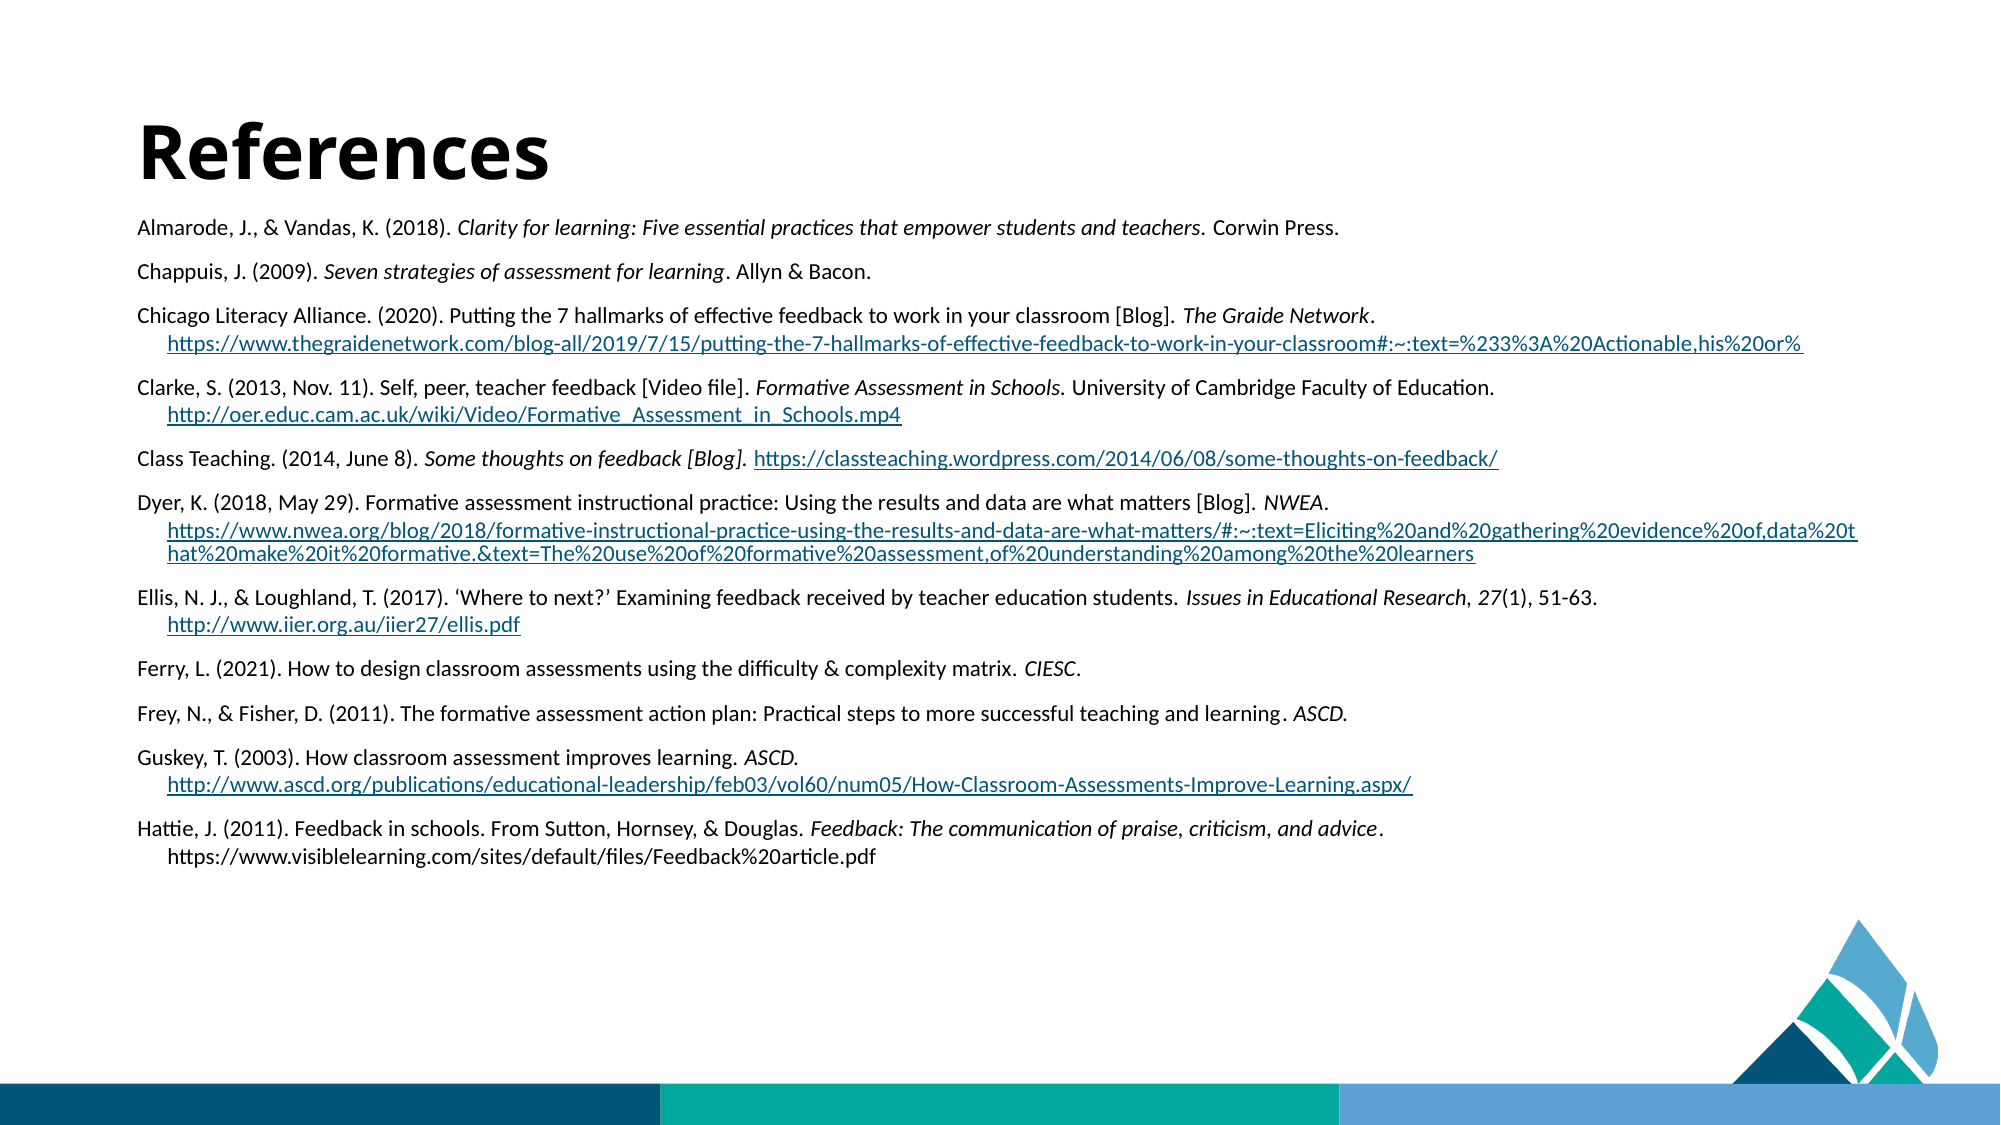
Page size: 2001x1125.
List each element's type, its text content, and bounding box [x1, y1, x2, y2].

picture [1732, 919, 1938, 1084]
list Almarode, J., & Vandas, K. (2018). Clarity for learning: Five essential practices that empower students and teachers. Corwin Press. Chappuis, J. (2009). Seven strategies of assessment for learning. Allyn & Bacon. Chicago Literacy Alliance. (2020). Putting the 7 hallmarks of effective feedback to work in your classroom [Blog]. The Graide Network. https://www.thegraidenetwork.com/blog-all/2019/7/15/putting-the-7-hallmarks-of-effective-feedback-to-work-in-your-classroom#:~:text=%233%3A%20Actionable,his%20or% Clarke, S. (2013, Nov. 11). Self, peer, teacher feedback [Video file]. Formative Assessment in Schools. University of Cambridge Faculty of Education. http://oer.educ.cam.ac.uk/wiki/Video/Formative_Assessment_in_Schools.mp4 Class Teaching. (2014, June 8). Some thoughts on feedback [Blog]. https://classteaching.wordpress.com/2014/06/08/some-thoughts-on-feedback/ Dyer, K. (2018, May 29). Formative assessment instructional practice: Using the results and data are what matters [Blog]. NWEA. https://www.nwea.org/blog/2018/formative-instructional-practice-using-the-results-and-data-are-what-matters/#:~:text=Eliciting%20and%20gathering%20evidence%20of,data%20that%20make%20it%20formative.&text=The%20use%20of%20formative%20assessment,of%20understanding%20among%20the%20learners Ellis, N. J., & Loughland, T. (2017). ‘Where to next?’ Examining feedback received by teacher education students. Issues in Educational Research, 27(1), 51-63. http://www.iier.org.au/iier27/ellis.pdf Ferry, L. (2021). How to design classroom assessments using the difficulty & complexity matrix. CIESC. Frey, N., & Fisher, D. (2011). The formative assessment action plan: Practical steps to more successful teaching and learning. ASCD. Guskey, T. (2003). How classroom assessment improves learning. ASCD. http://www.ascd.org/publications/educational-leadership/feb03/vol60/num05/How-Classroom-Assessments-Improve-Learning.aspx/ Hattie, J. (2011). Feedback in schools. From Sutton, Hornsey, & Douglas. Feedback: The communication of praise, criticism, and advice. https://www.visiblelearning.com/sites/default/files/Feedback%20article.pdf [137, 212, 1863, 881]
title References [137, 59, 1863, 212]
